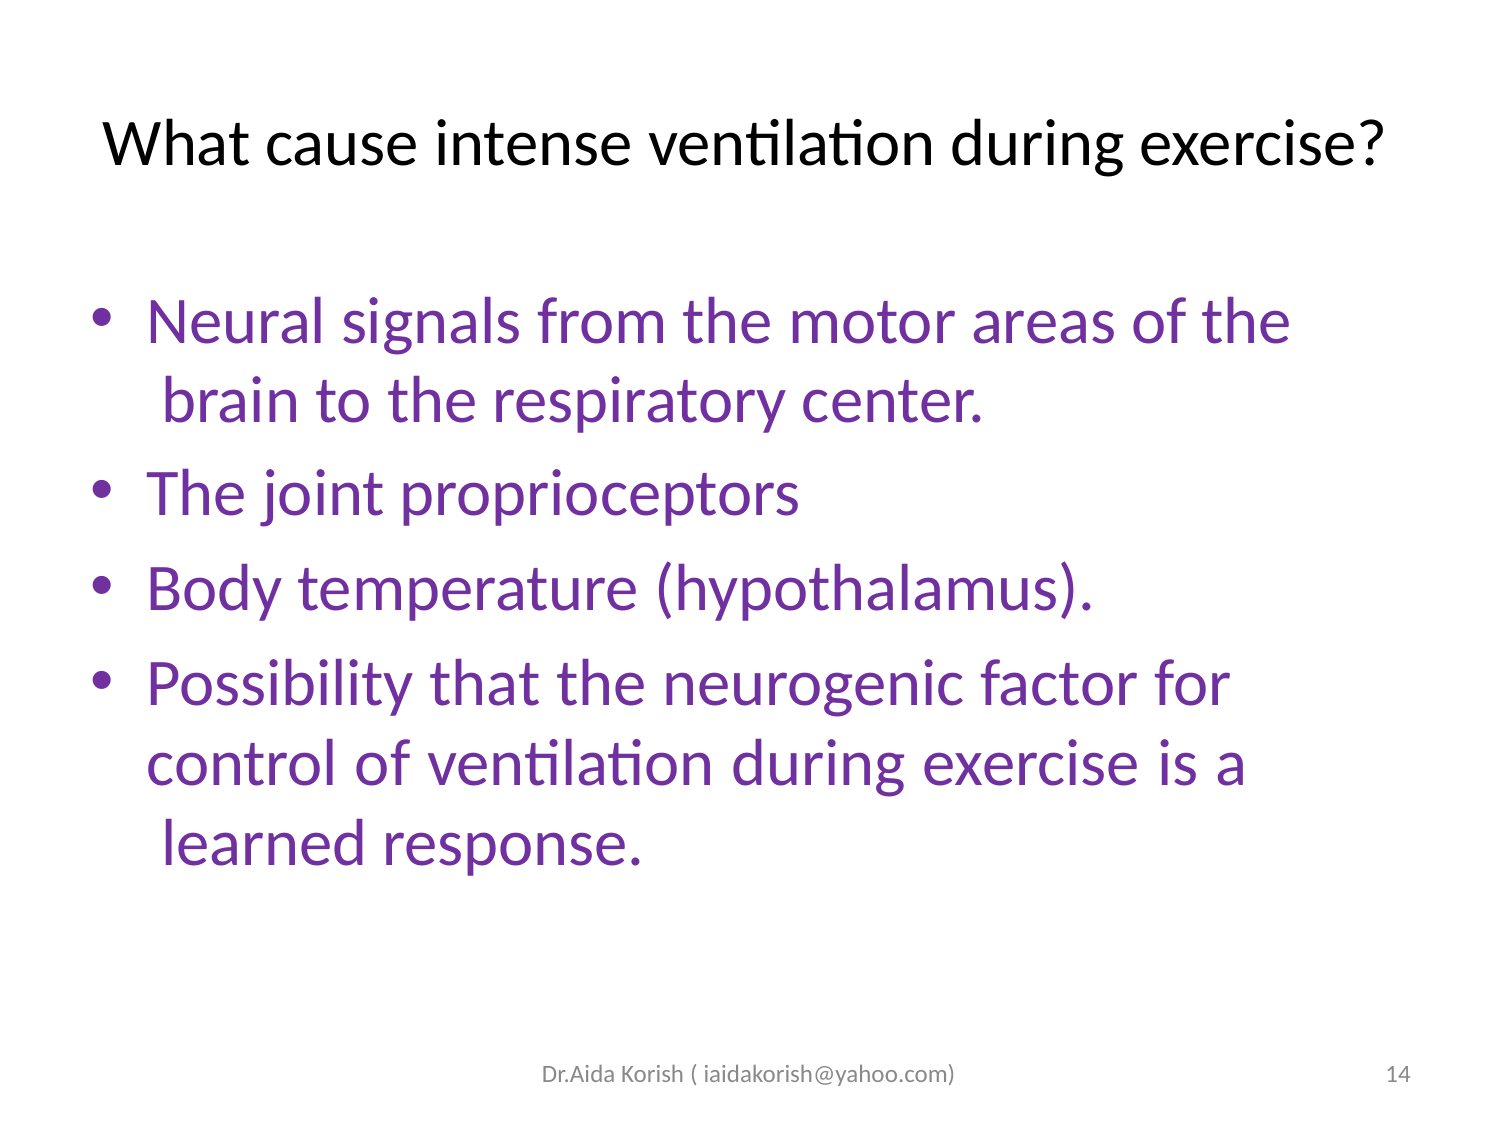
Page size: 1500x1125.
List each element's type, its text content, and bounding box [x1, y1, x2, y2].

slide_number 11 [1381, 1061, 1416, 1125]
text_box What cause intense ventilation during exercise? Neural signals from the motor areas of the brain to the respiratory center. The joint proprioceptors Body temperature (hypothalamus). Possibility that the neurogenic factor for control of ventilation during exercise is a learned response. [87, 98, 1401, 880]
footer Dr.Aida Korish ( iaidakorish@yahoo.com) [539, 1061, 962, 1125]
